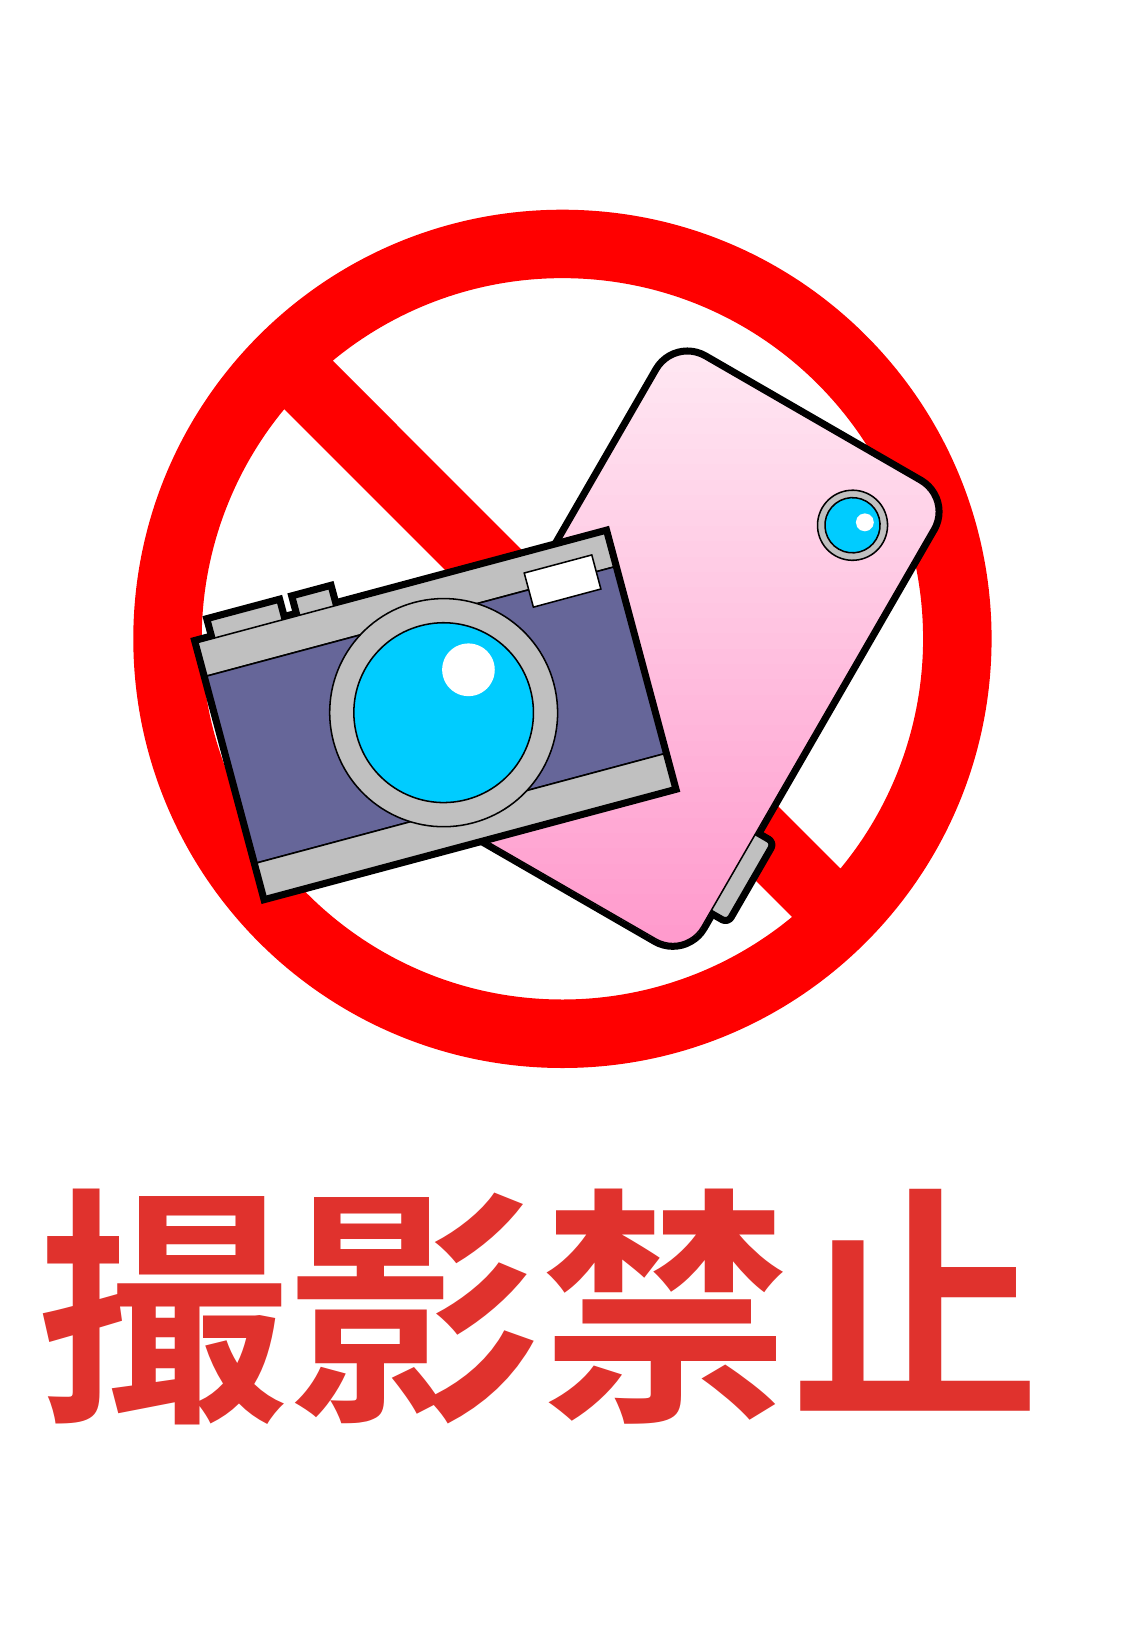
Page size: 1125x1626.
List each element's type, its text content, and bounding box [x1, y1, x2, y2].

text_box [133, 209, 992, 1069]
text_box 撮影禁止 [23, 1144, 1106, 1459]
